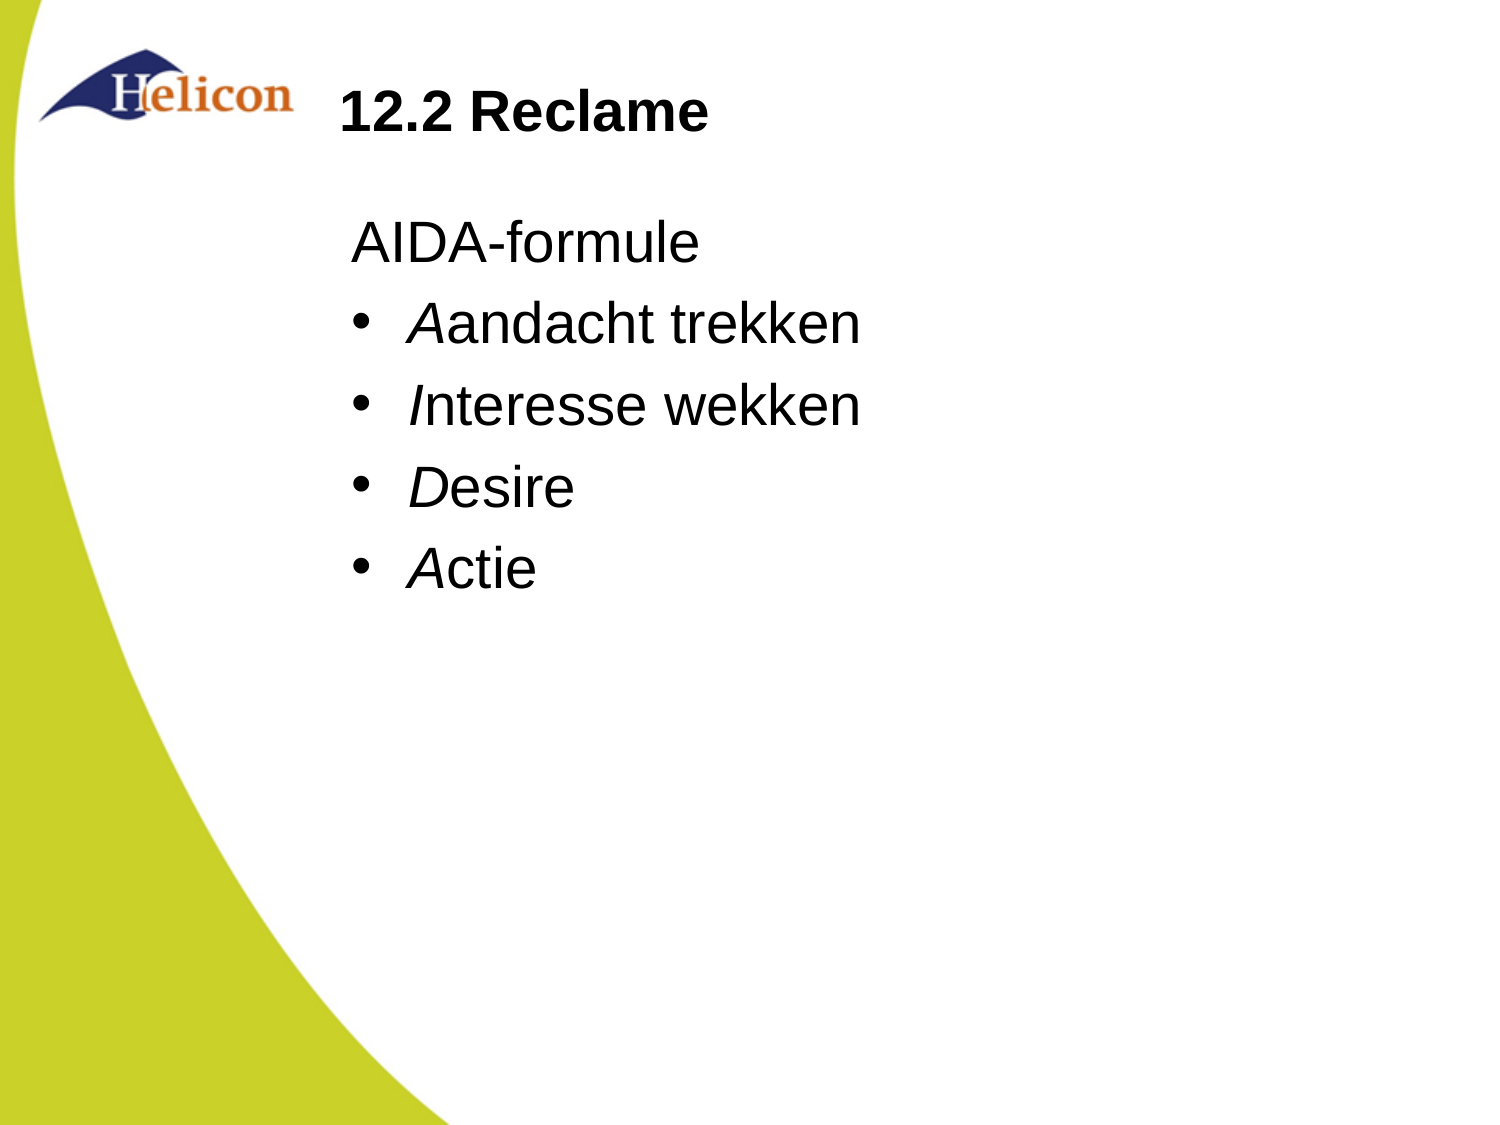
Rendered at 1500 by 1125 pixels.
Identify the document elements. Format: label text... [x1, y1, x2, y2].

picture [0, 0, 1500, 1125]
title 12.2 Reclame [324, 54, 1415, 161]
list AIDA-formule Aandacht trekken Interesse wekken Desire Actie [336, 196, 1425, 1005]
